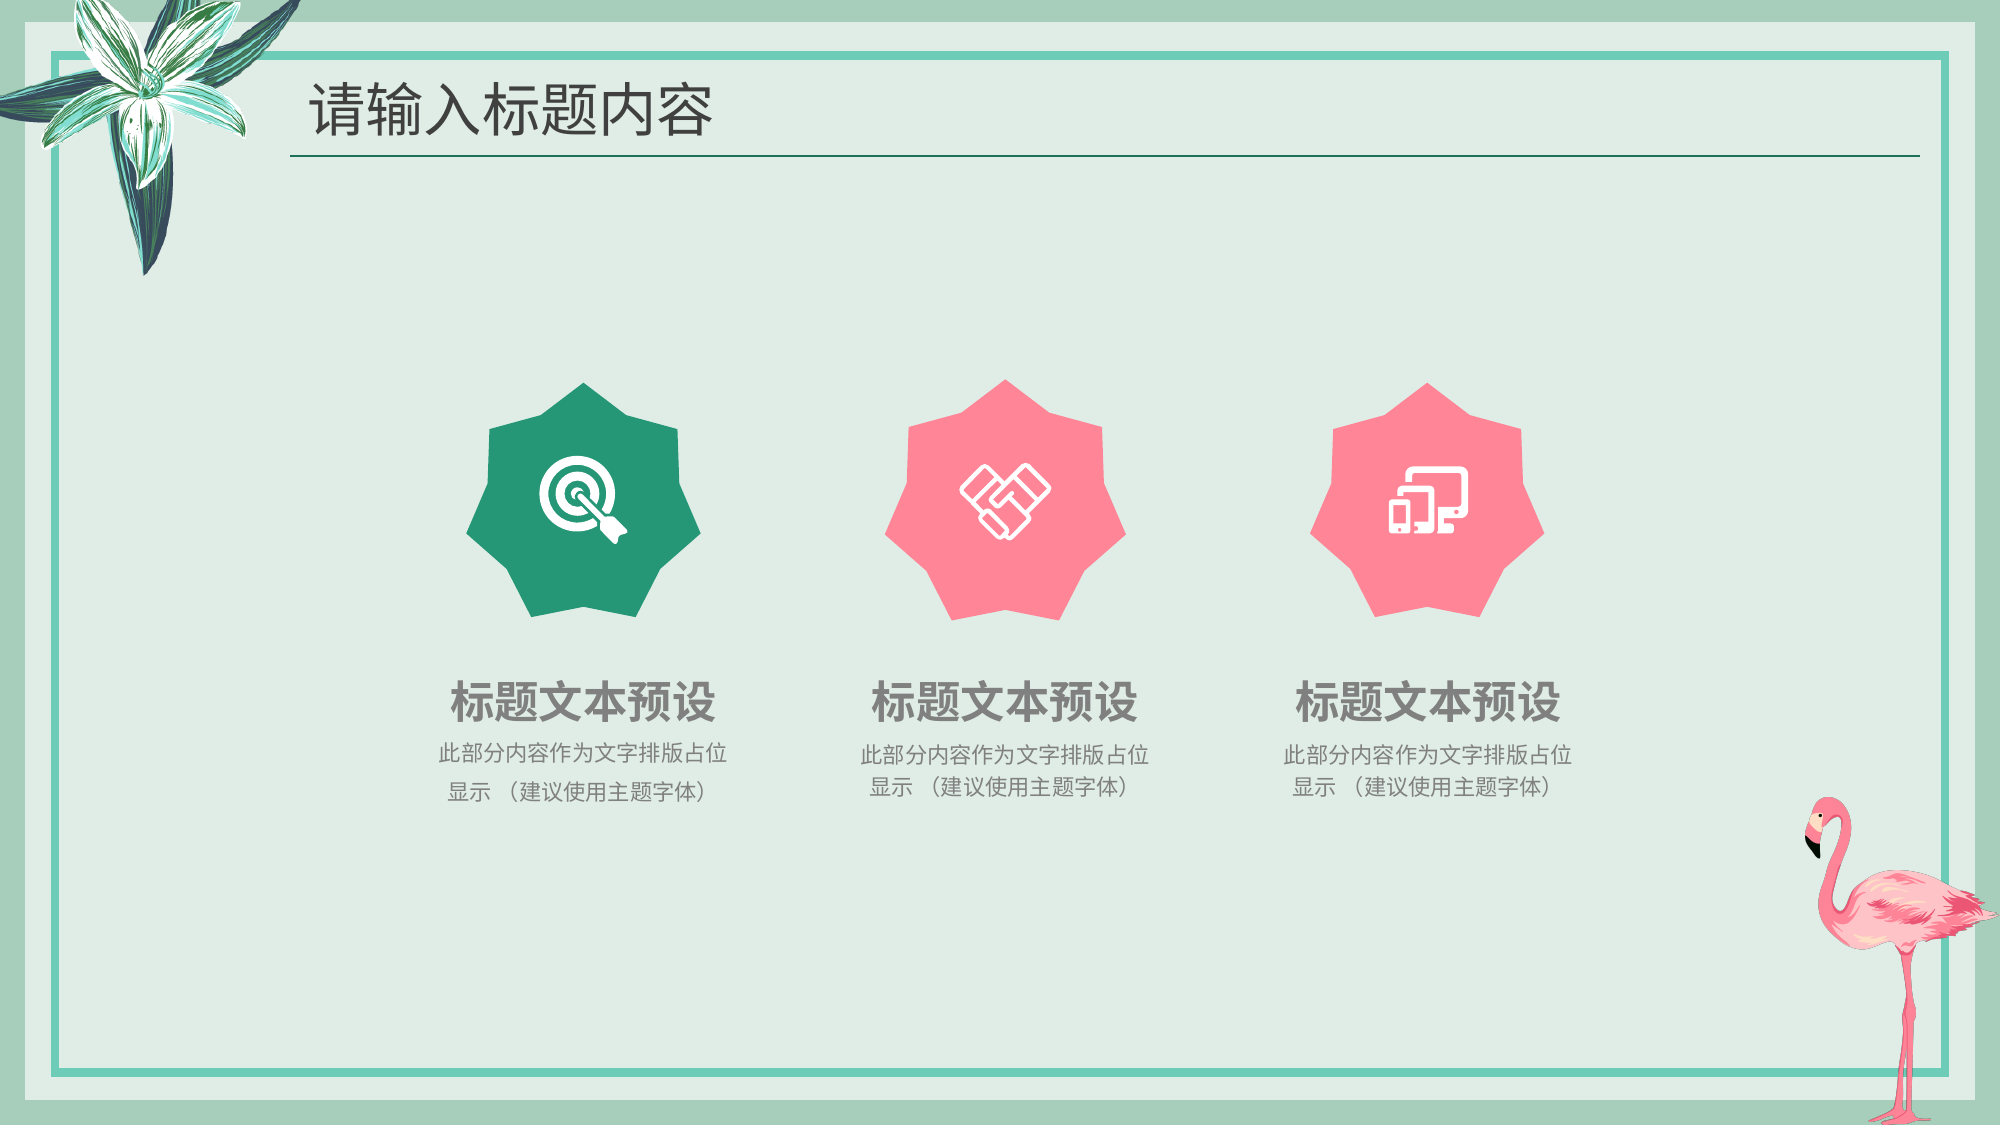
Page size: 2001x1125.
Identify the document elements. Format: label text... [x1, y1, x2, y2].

text_box 请输入标题内容 [292, 65, 730, 151]
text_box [1278, 382, 1580, 815]
picture [0, 0, 321, 280]
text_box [854, 379, 1156, 815]
picture [1805, 797, 2000, 1125]
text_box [432, 382, 734, 815]
